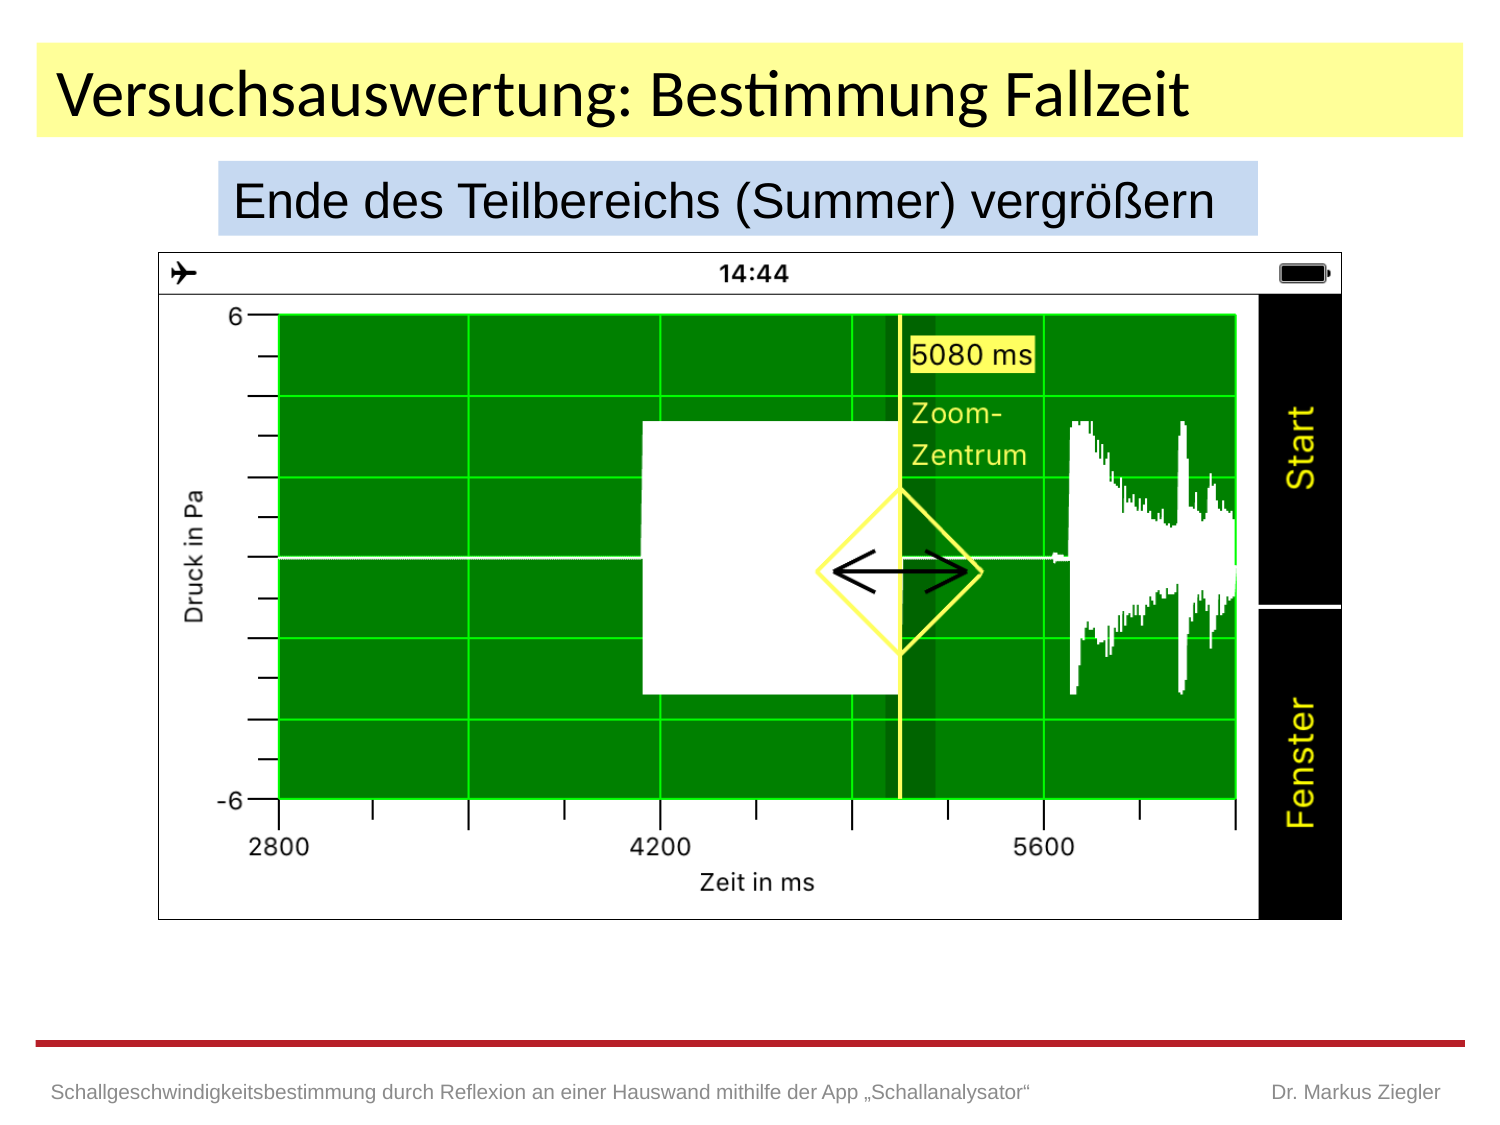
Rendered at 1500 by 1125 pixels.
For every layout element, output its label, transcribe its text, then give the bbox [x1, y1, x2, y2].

title Versuchsauswertung: Bestimmung Fallzeit [41, 42, 1459, 149]
footer Schallgeschwindigkeitsbestimmung durch Reflexion an einer Hauswand mithilfe der App „Schallanalysator“ Dr. Markus Ziegler [35, 1061, 1471, 1122]
text_box Ende des Teilbereichs (Summer) vergrößern [218, 160, 1258, 236]
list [158, 252, 1342, 920]
